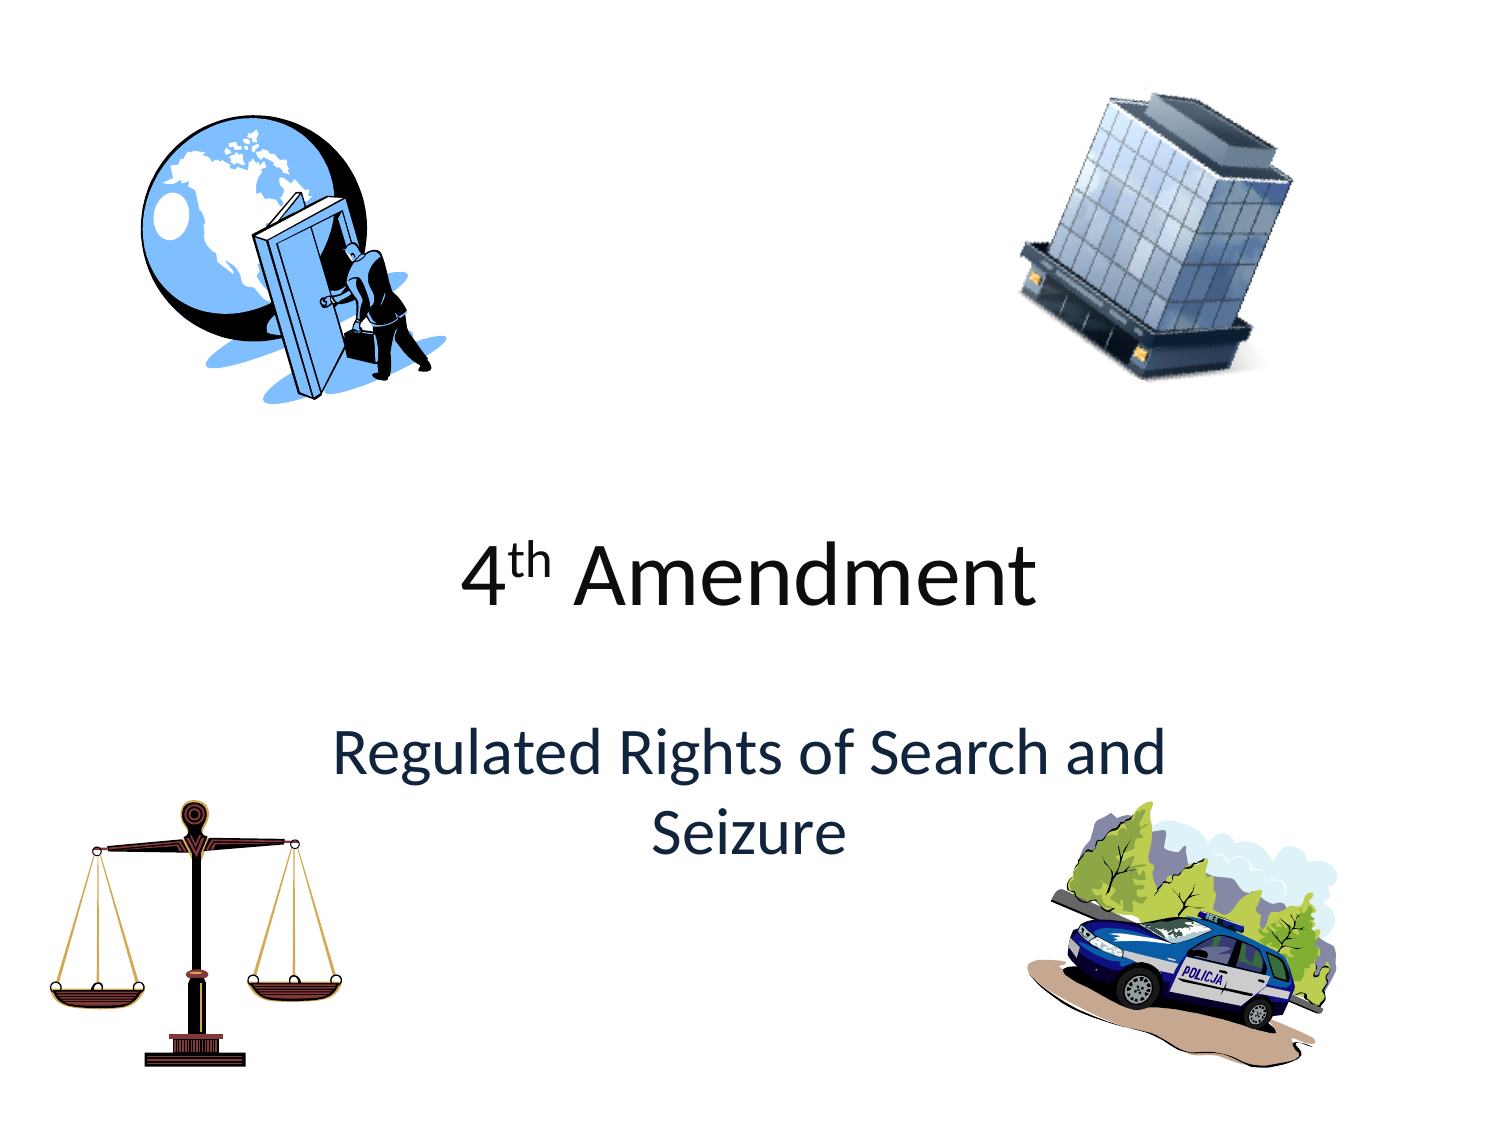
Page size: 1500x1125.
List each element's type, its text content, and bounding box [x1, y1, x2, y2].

picture [996, 59, 1362, 424]
title 4th Amendment [112, 462, 1388, 675]
picture [137, 99, 417, 411]
picture [49, 799, 343, 1067]
picture [1049, 812, 1353, 1061]
subtitle Regulated Rights of Search and Seizure [225, 699, 1275, 925]
